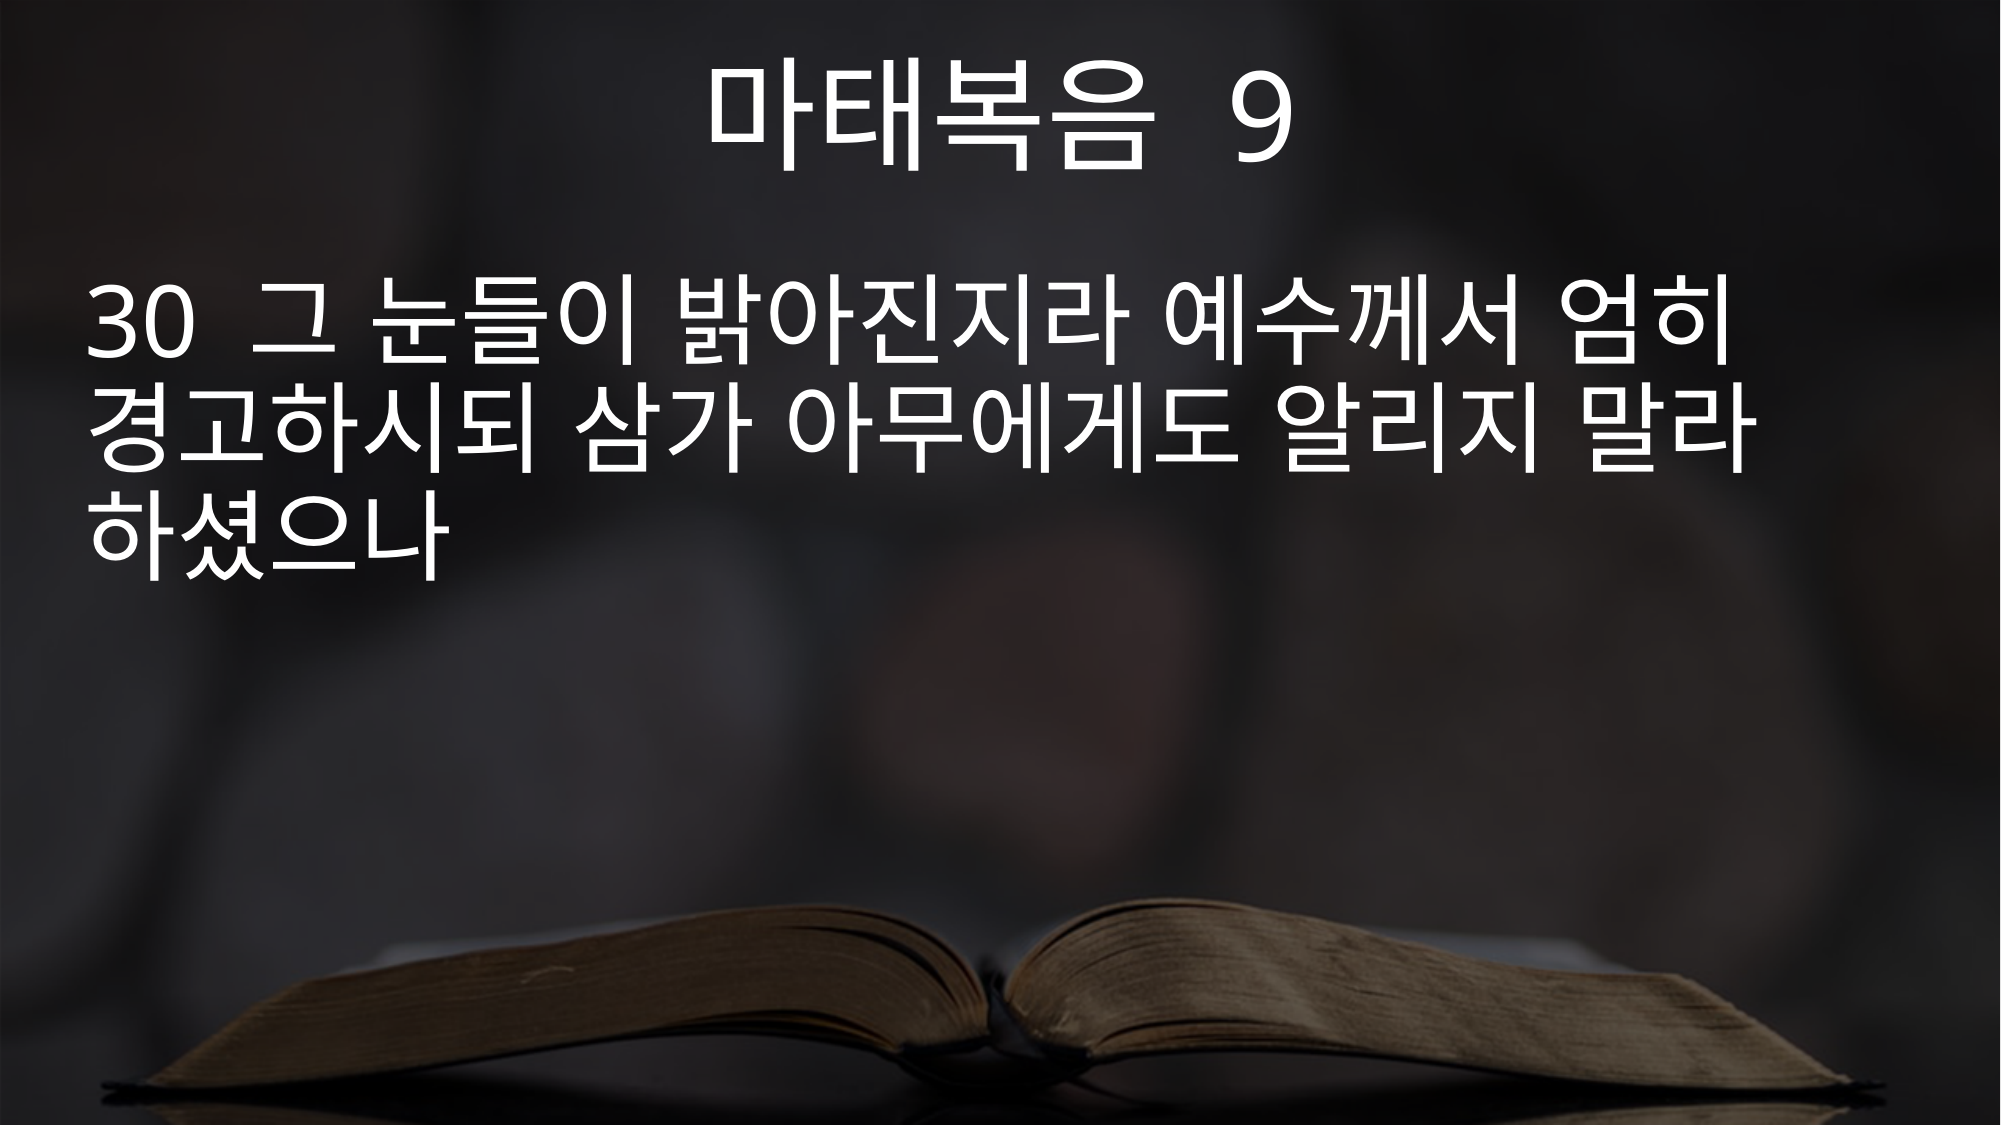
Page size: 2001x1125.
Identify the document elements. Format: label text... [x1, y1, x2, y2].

picture [0, 0, 2001, 1125]
list 30 그 눈들이 밝아진지라 예수께서 엄히 경고하시되 삼가 아무에게도 알리지 말라 하셨으나 [69, 263, 1953, 423]
footer 마태복음 9 [0, 32, 2000, 192]
